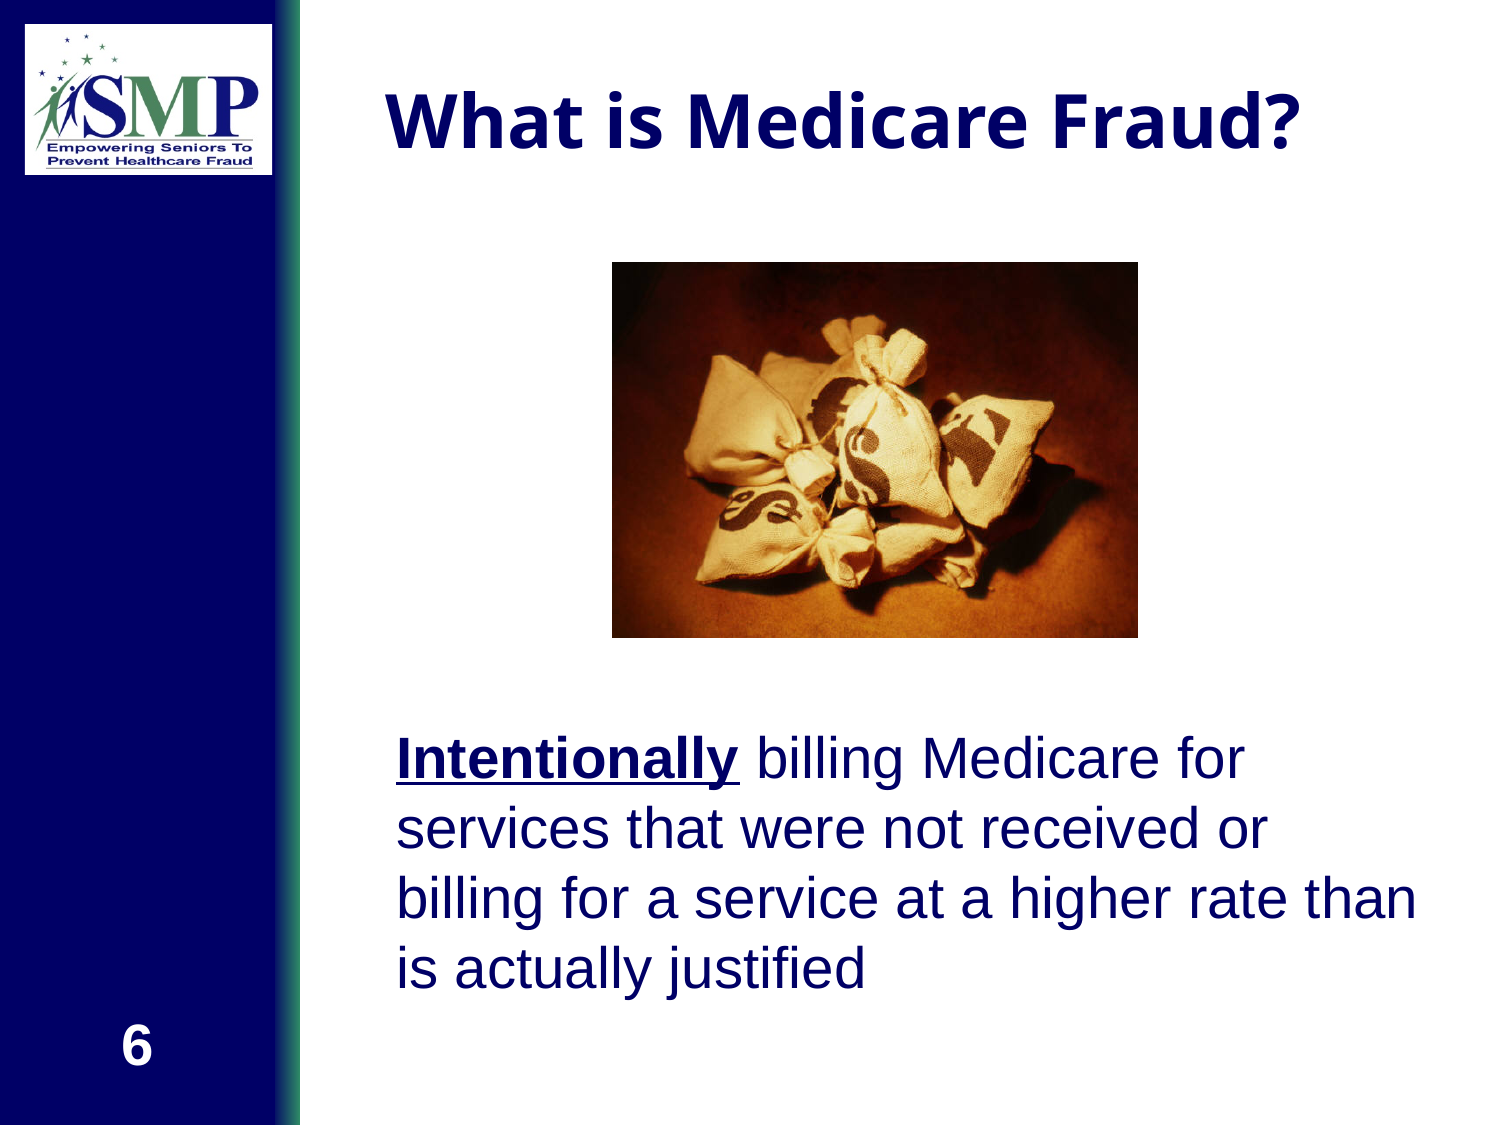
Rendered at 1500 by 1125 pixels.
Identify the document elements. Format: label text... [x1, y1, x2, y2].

title What is Medicare Fraud? [300, 24, 1388, 213]
picture [612, 262, 1139, 638]
list Intentionally billing Medicare for services that were not received or billing for a service at a higher rate than is actually justified [324, 712, 1450, 1063]
picture [24, 24, 273, 175]
slide_number 6 [0, 999, 276, 1076]
